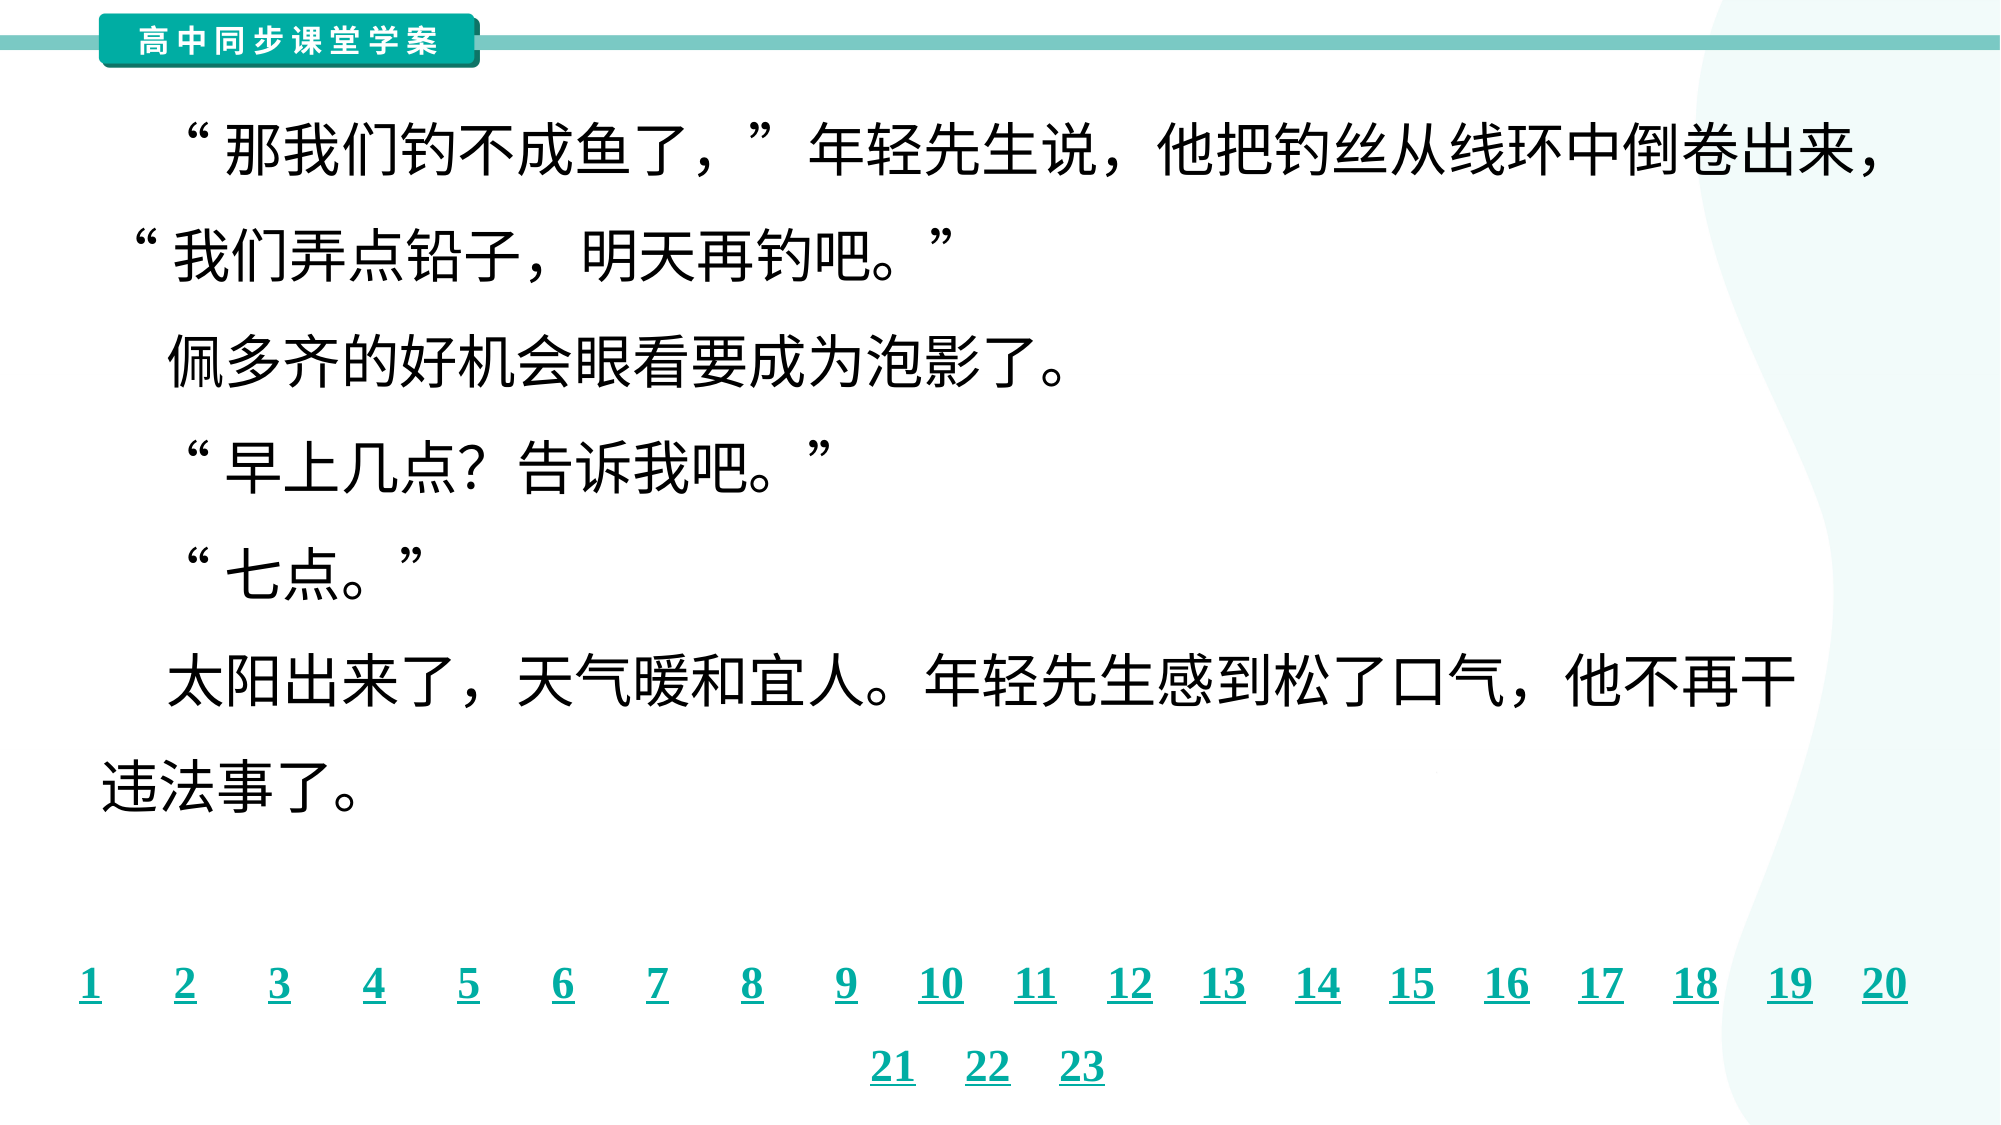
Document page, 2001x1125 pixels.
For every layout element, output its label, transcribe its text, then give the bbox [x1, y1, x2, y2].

text_box “那我们钓不成鱼了，”年轻先生说，他把钓丝从线环中倒卷出来， “我们弄点铅子，明天再钓吧。” 佩多齐的好机会眼看要成为泡影了。 “早上几点？告诉我吧。” “七点。” 太阳出来了，天气暖和宜人。年轻先生感到松了口气，他不再干 违法事了。 [100, 76, 1899, 821]
picture [0, 0, 2000, 1125]
